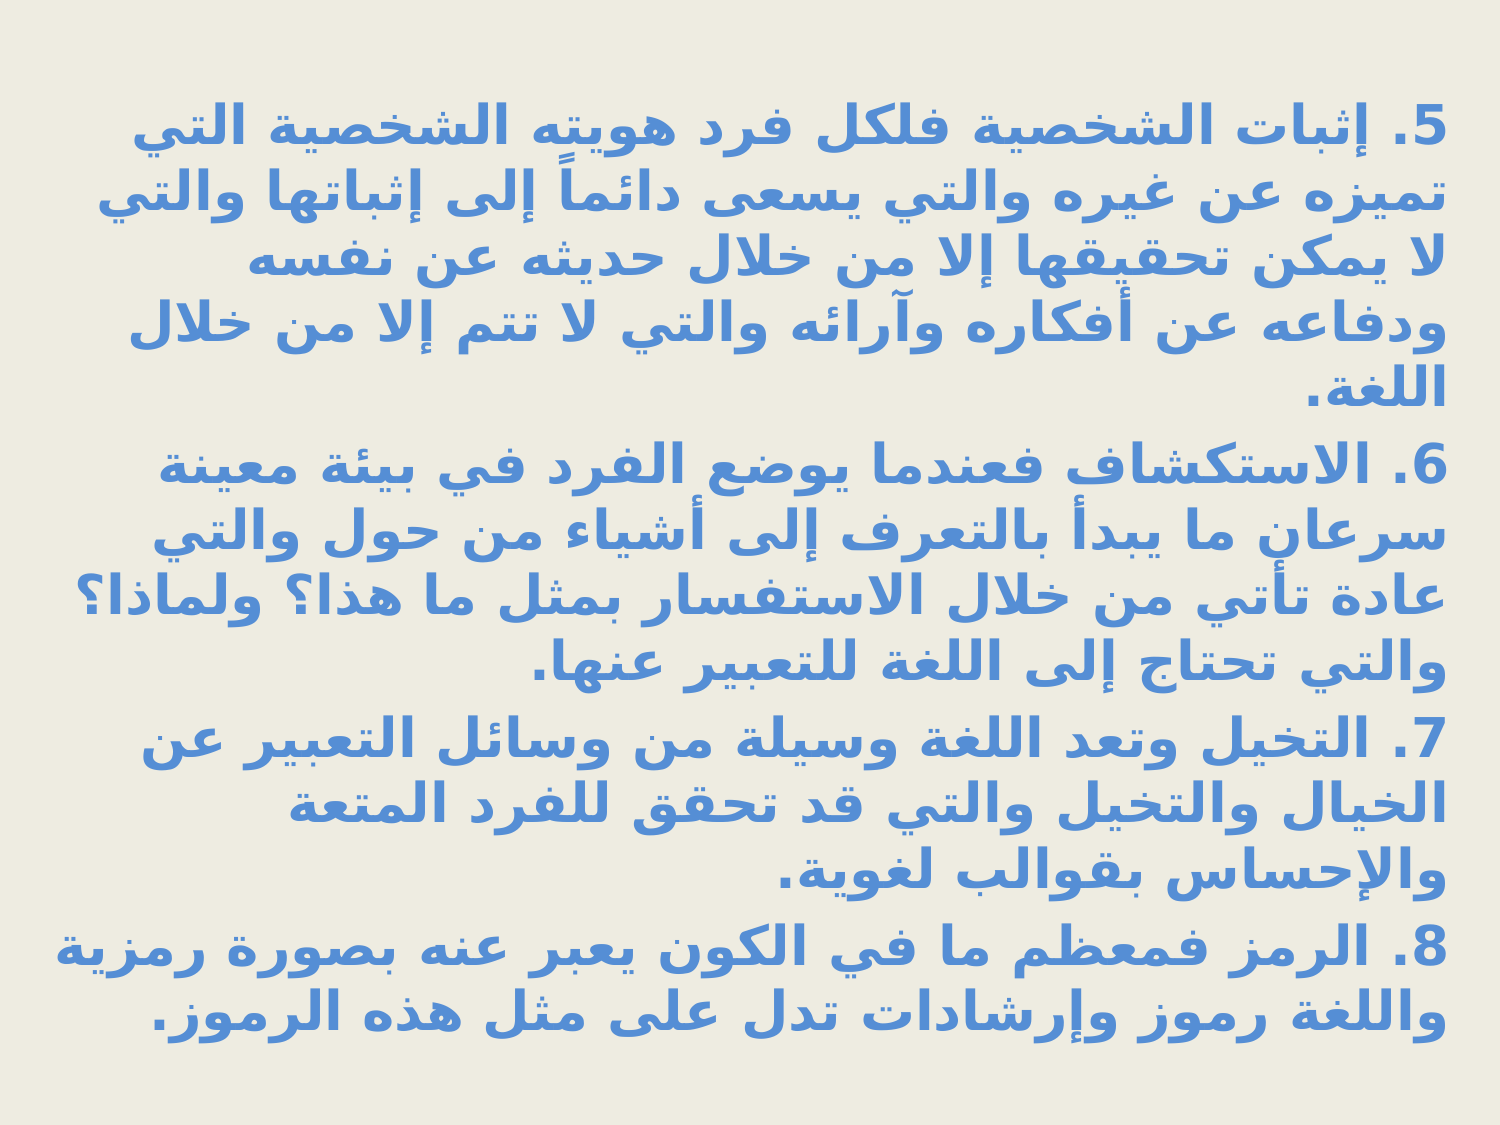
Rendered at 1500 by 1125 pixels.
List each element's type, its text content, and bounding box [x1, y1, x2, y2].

subtitle 5. إثبات الشخصية فلكل فرد هويته الشخصية التي تميزه عن غيره والتي يسعى دائماً إلى إثباتها والتي لا يمكن تحقيقها إلا من خلال حديثه عن نفسه ودفاعه عن أفكاره وآرائه والتي لا تتم إلا من خلال اللغة. 6. الاستكشاف فعندما يوضع الفرد في بيئة معينة سرعان ما يبدأ بالتعرف إلى أشياء من حول والتي عادة تأتي من خلال الاستفسار بمثل ما هذا؟ ولماذا؟ والتي تحتاج إلى اللغة للتعبير عنها. 7. التخيل وتعد اللغة وسيلة من وسائل التعبير عن الخيال والتخيل والتي قد تحقق للفرد المتعة والإحساس بقوالب لغوية. 8. الرمز فمعظم ما في الكون يعبر عنه بصورة رمزية واللغة رموز وإرشادات تدل على مثل هذه الرموز. [35, 82, 1465, 1090]
